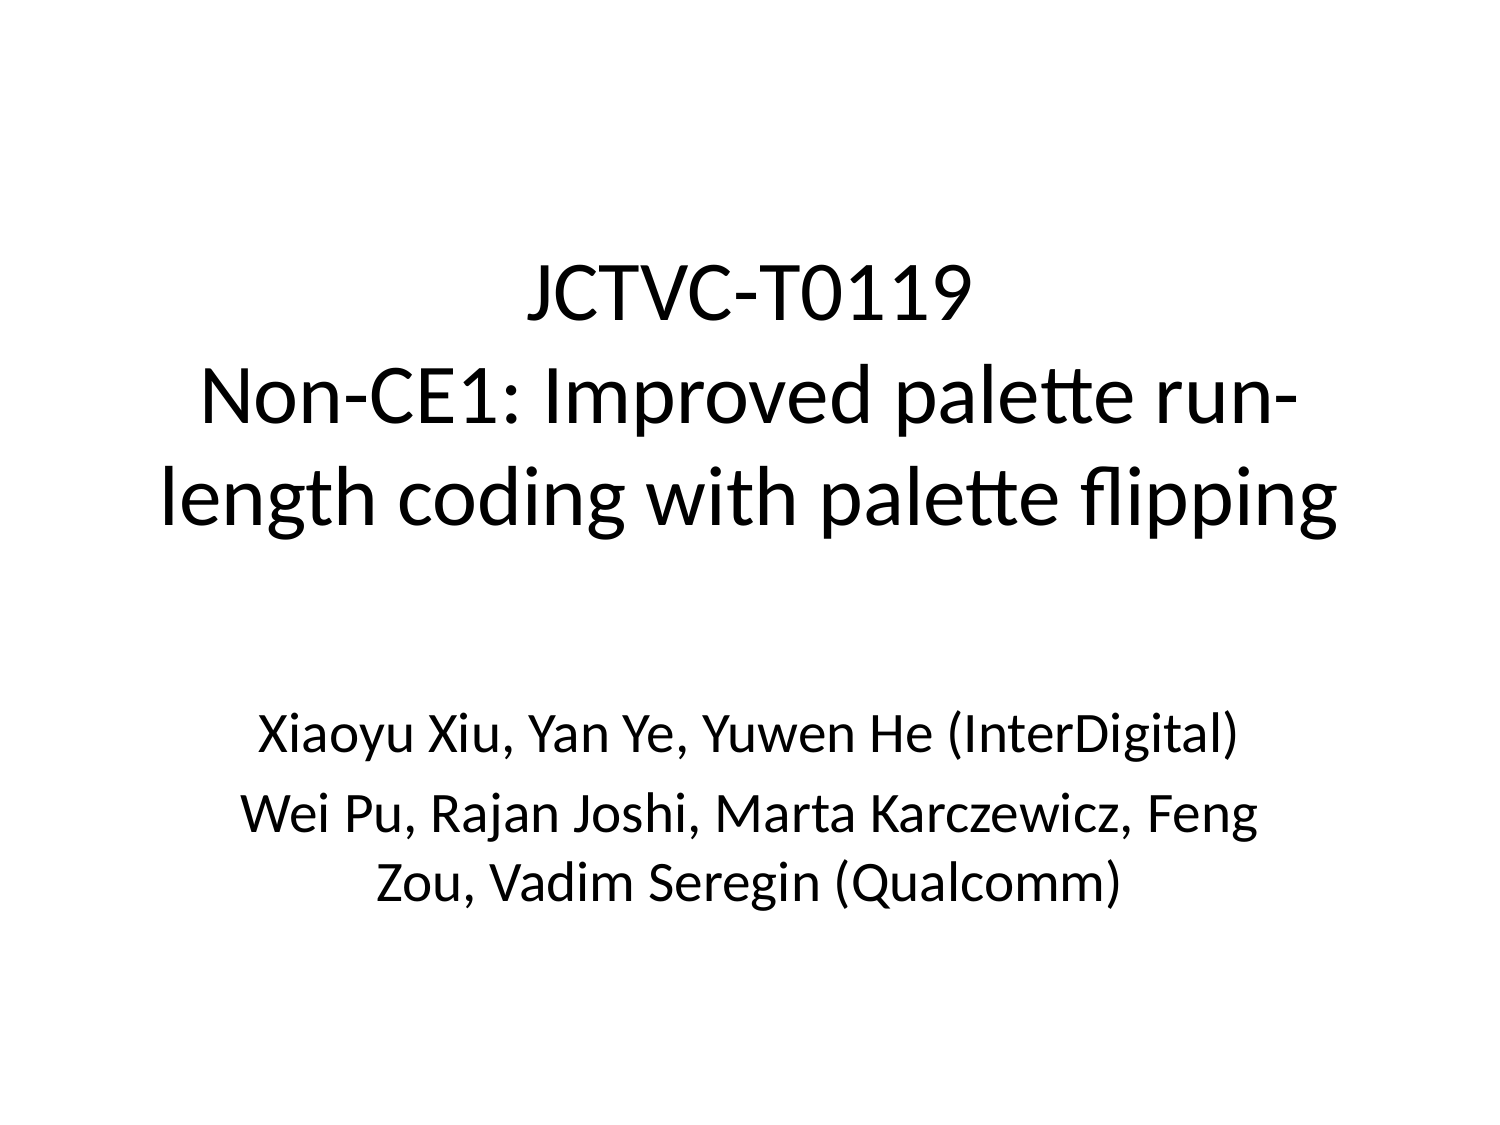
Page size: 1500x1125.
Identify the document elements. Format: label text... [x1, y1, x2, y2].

subtitle Xiaoyu Xiu, Yan Ye, Yuwen He (InterDigital) Wei Pu, Rajan Joshi, Marta Karczewicz, Feng Zou, Vadim Seregin (Qualcomm) [225, 687, 1275, 925]
title JCTVC-T0119 Non-CE1: Improved palette run-length coding with palette flipping [112, 187, 1388, 591]
